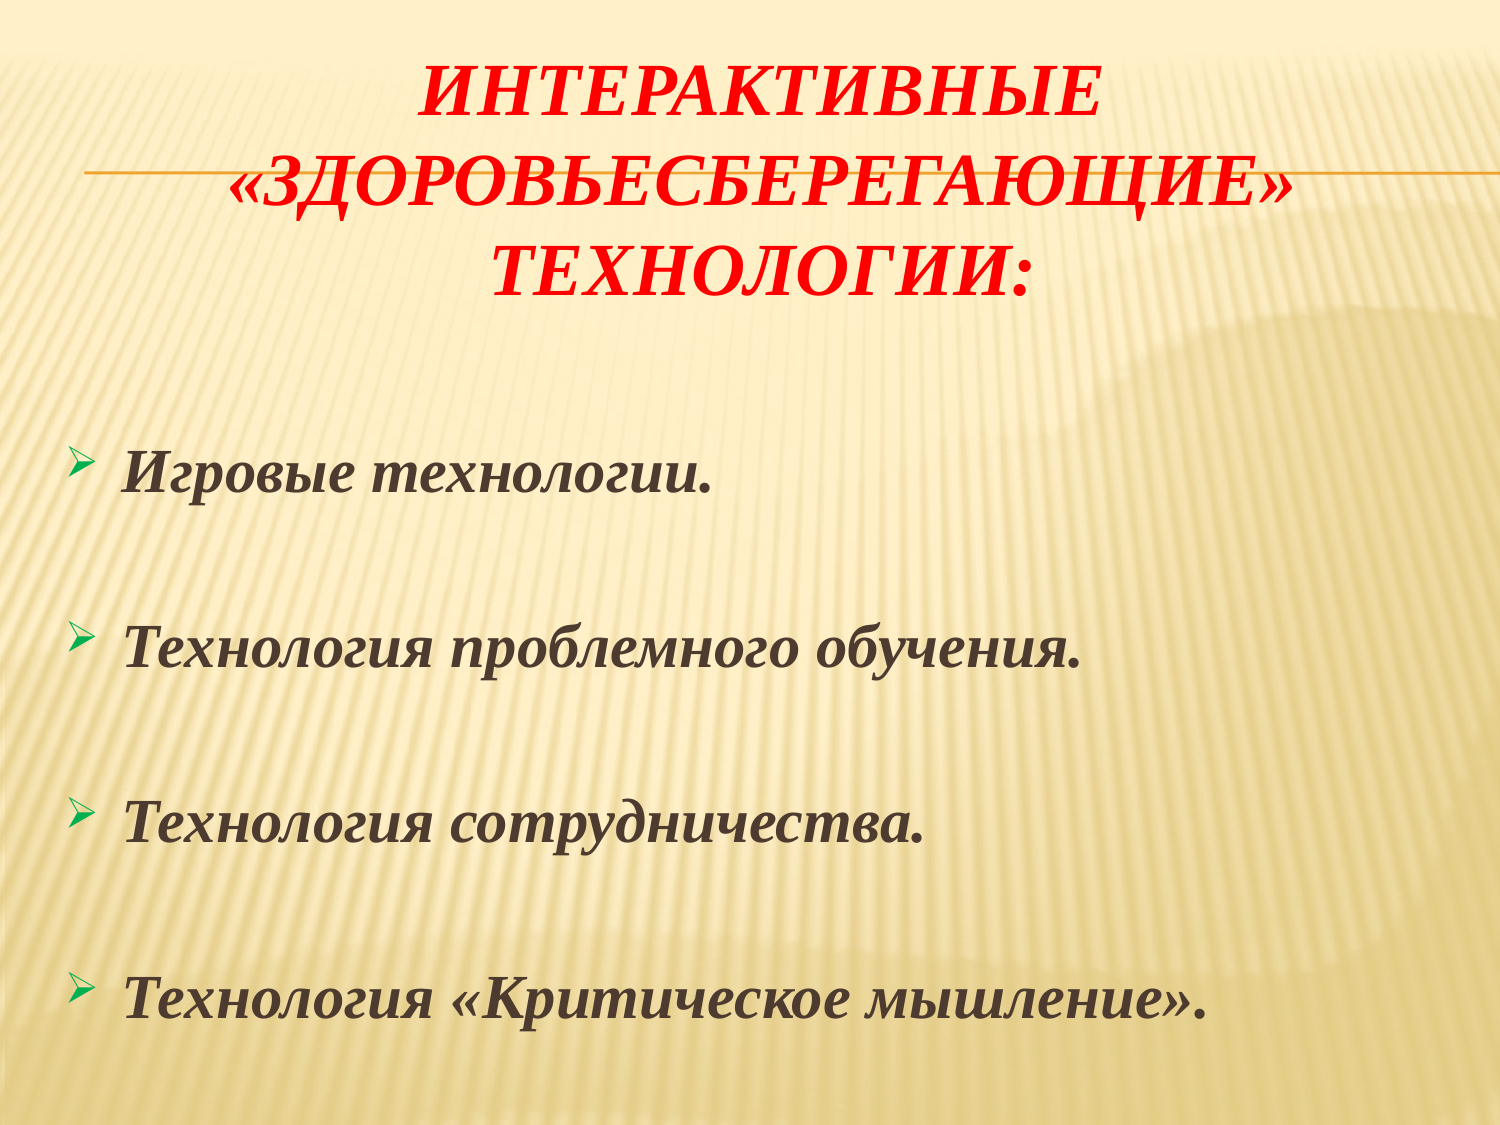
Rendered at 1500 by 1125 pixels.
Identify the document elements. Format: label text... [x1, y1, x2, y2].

list Игровые технологии. Технология проблемного обучения. Технология сотрудничества. Технология «Критическое мышление». [50, 421, 1475, 1043]
title Интерактивные «здоровьесберегающие» технологии: [50, 0, 1475, 352]
